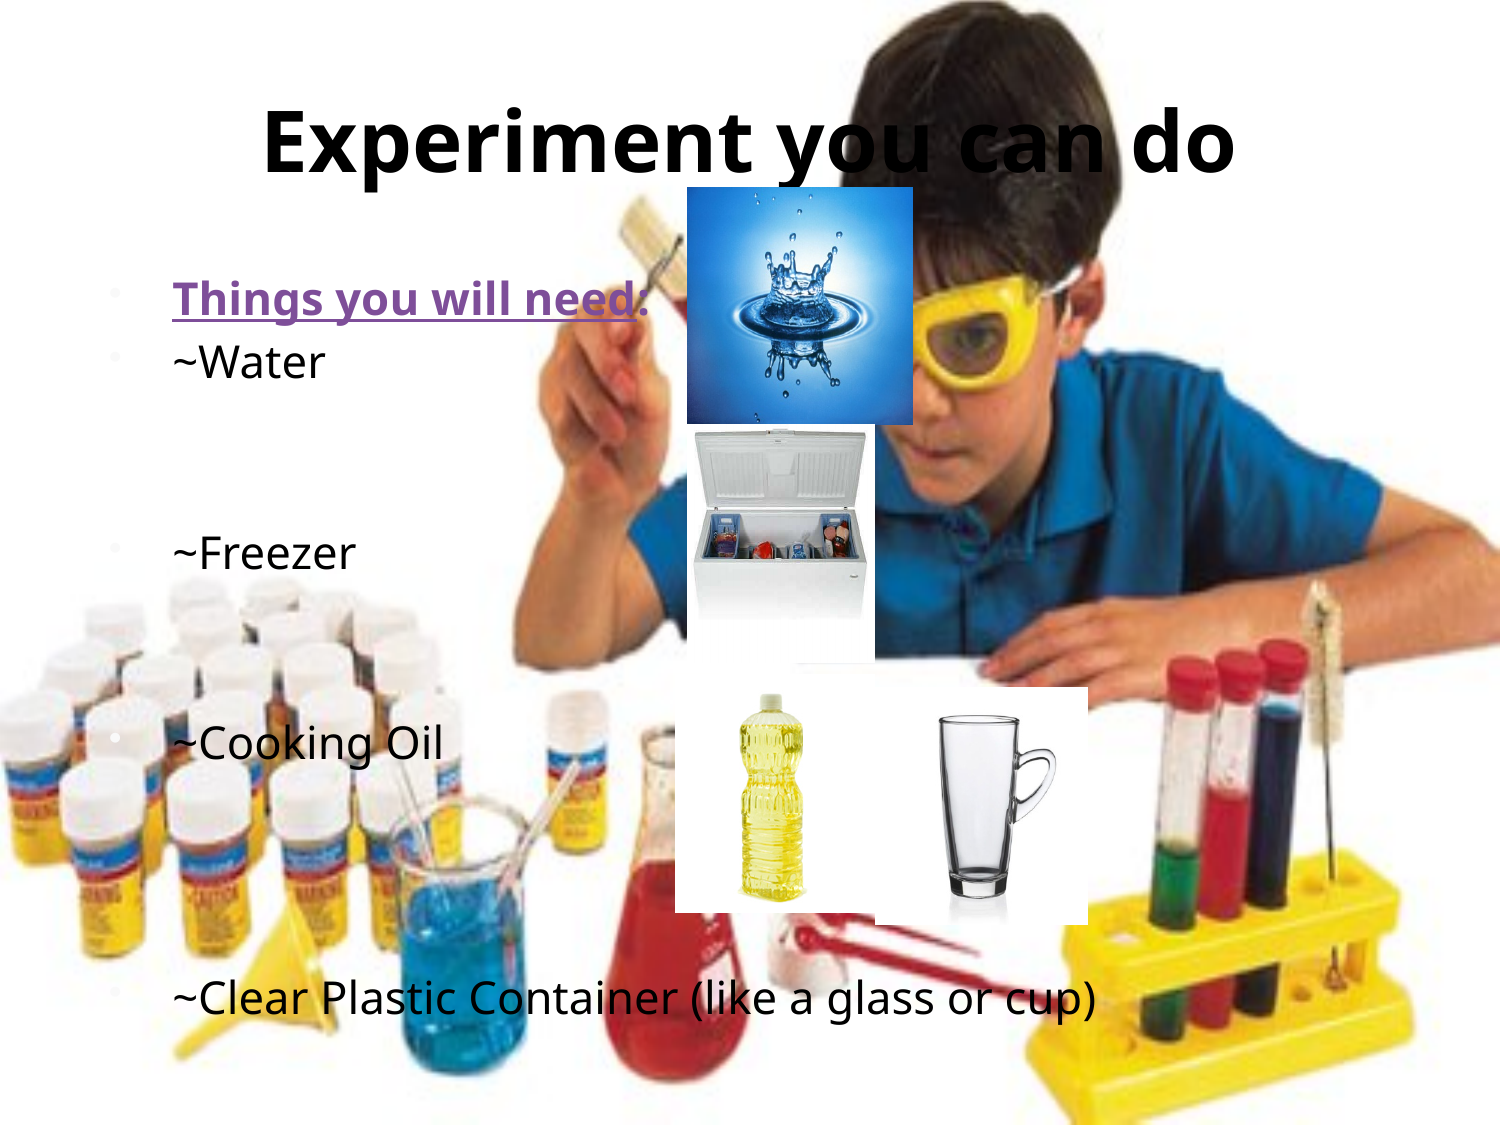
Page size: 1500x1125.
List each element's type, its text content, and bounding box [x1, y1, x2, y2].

picture [0, 0, 1500, 1125]
title Experiment you can do [75, 45, 1425, 233]
list Things you will need: ~Water ~Freezer ~Cooking Oil ~Clear Plastic Container (like a glass or cup) [75, 262, 1425, 1035]
